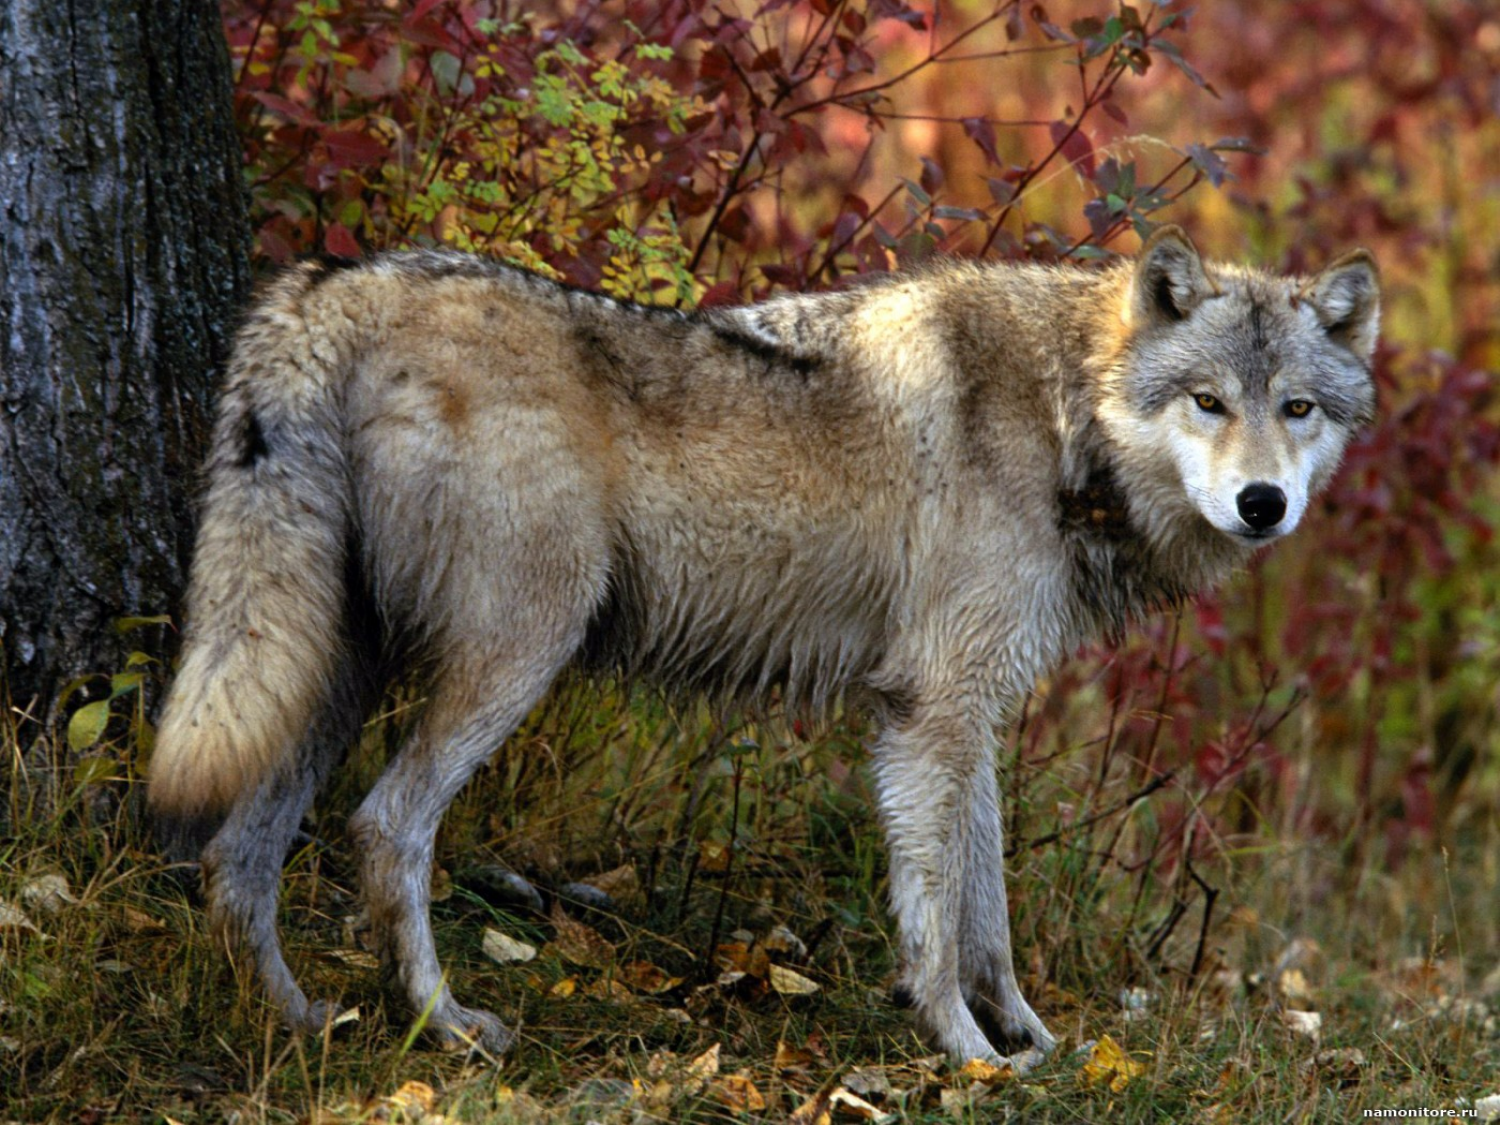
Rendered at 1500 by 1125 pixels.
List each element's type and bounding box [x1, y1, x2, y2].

list [0, 0, 1500, 1125]
